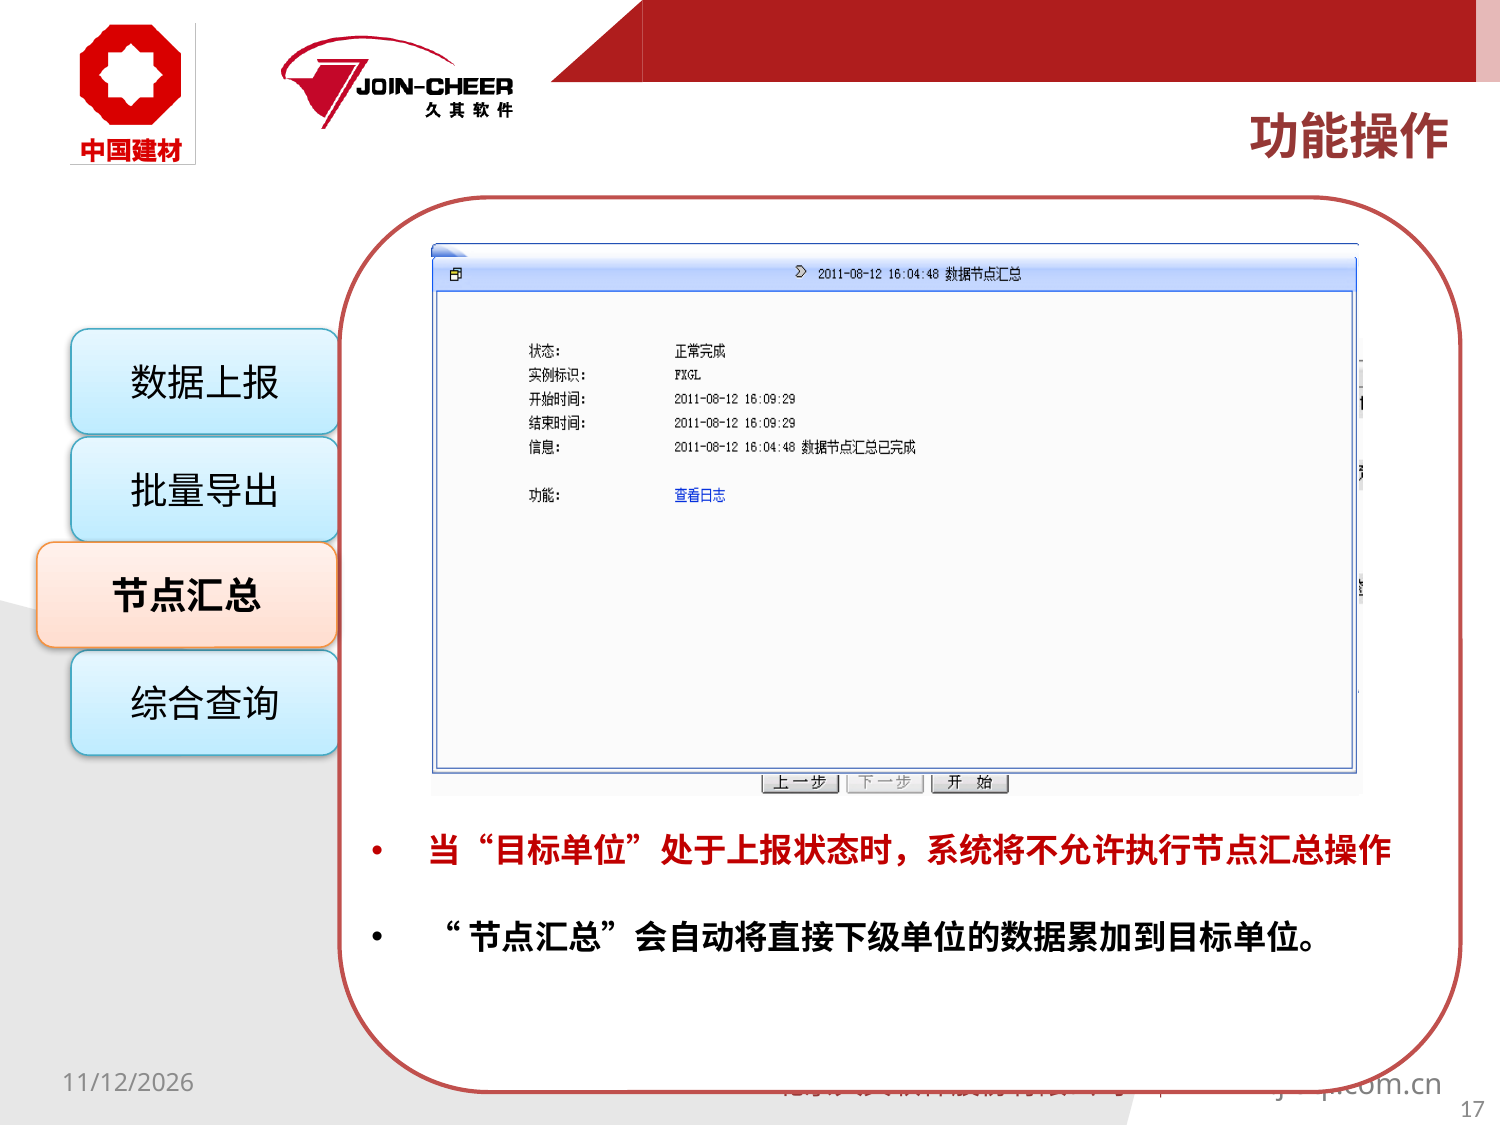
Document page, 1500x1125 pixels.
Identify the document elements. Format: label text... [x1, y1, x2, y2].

picture [70, 23, 196, 165]
text_box 综合查询 [70, 651, 337, 757]
title 功能操作 [114, 82, 1465, 188]
text_box 数据上报 [70, 328, 337, 435]
picture [430, 243, 1363, 796]
text_box 批量导出 [70, 436, 337, 541]
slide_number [46, 1053, 397, 1114]
text_box 当“目标单位”处于上报状态时，系统将不允许执行节点汇总操作 “节点汇总”会自动将直接下级单位的数据累加到目标单位。 [356, 822, 1444, 1000]
slide_number 17 [1410, 1089, 1500, 1125]
picture [281, 35, 513, 82]
text_box 节点汇总 [36, 541, 338, 649]
text_box [337, 195, 1463, 1095]
